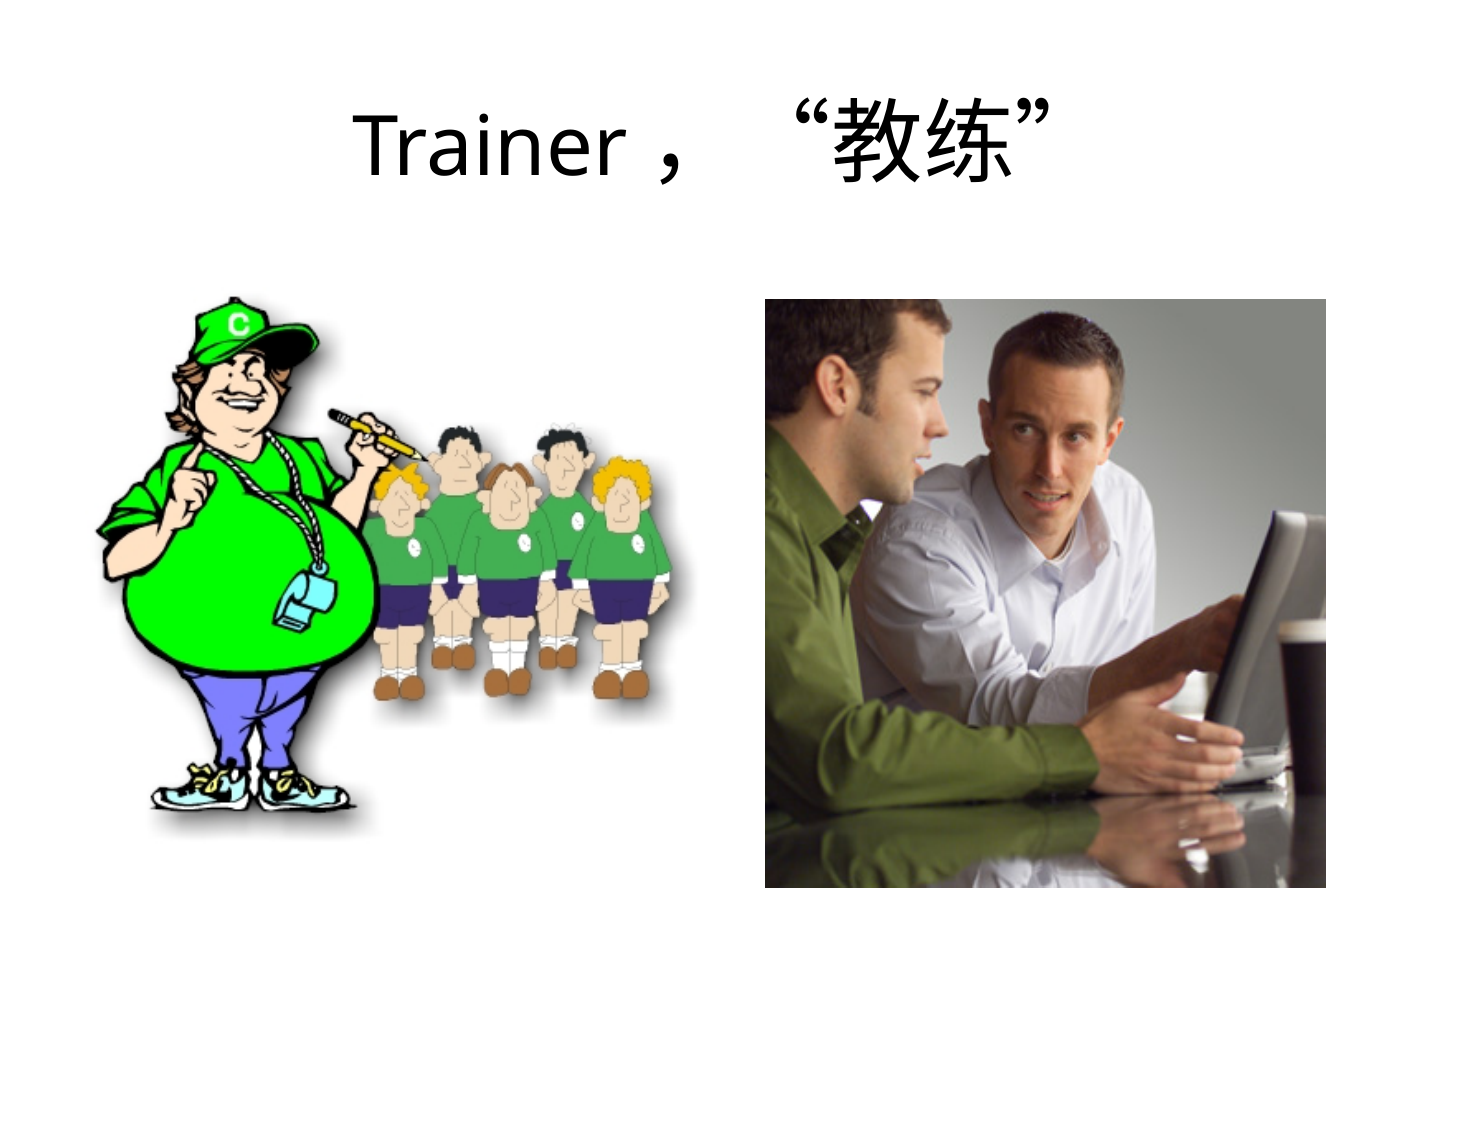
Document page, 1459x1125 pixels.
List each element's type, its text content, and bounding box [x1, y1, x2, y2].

picture [765, 299, 1327, 888]
picture [84, 287, 706, 848]
title Trainer，“教练” [72, 44, 1387, 233]
